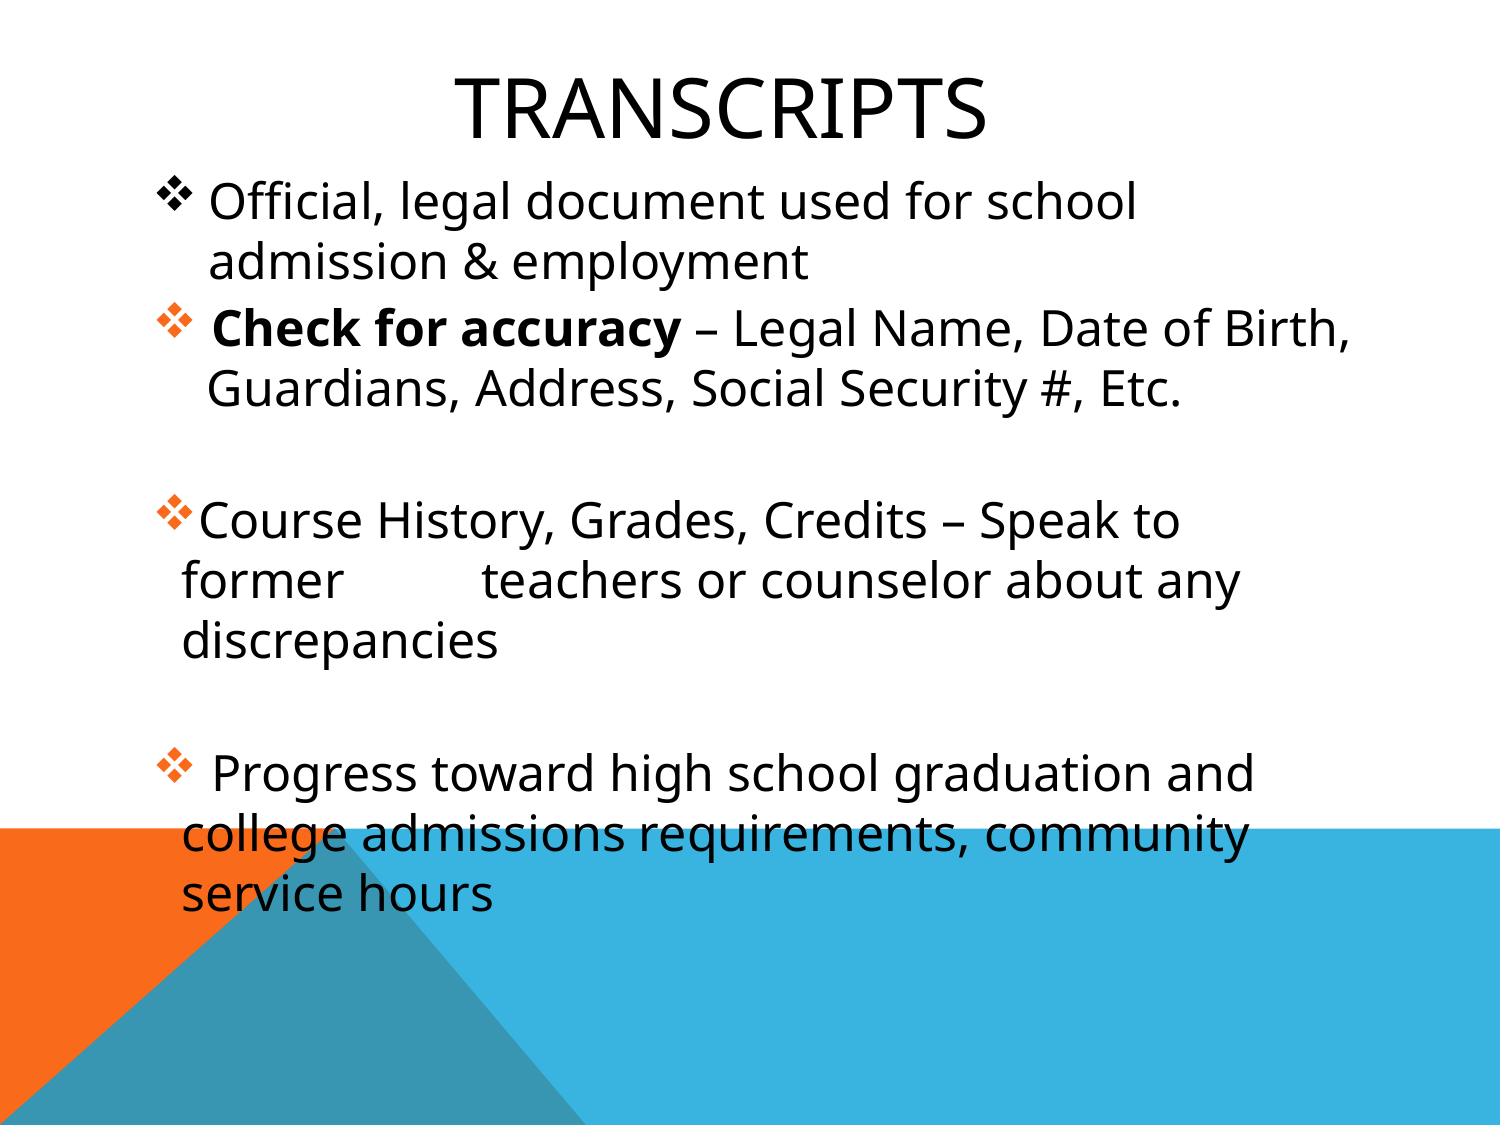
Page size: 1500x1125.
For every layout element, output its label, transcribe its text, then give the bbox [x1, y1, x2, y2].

list Official, legal document used for school admission & employment Check for accuracy – Legal Name, Date of Birth, Guardians, Address, Social Security #, Etc. Course History, Grades, Credits – Speak to former teachers or counselor about any discrepancies Progress toward high school graduation and college admissions requirements, community service hours [137, 162, 1372, 825]
title TRANSCRIPTS [135, 60, 1369, 150]
